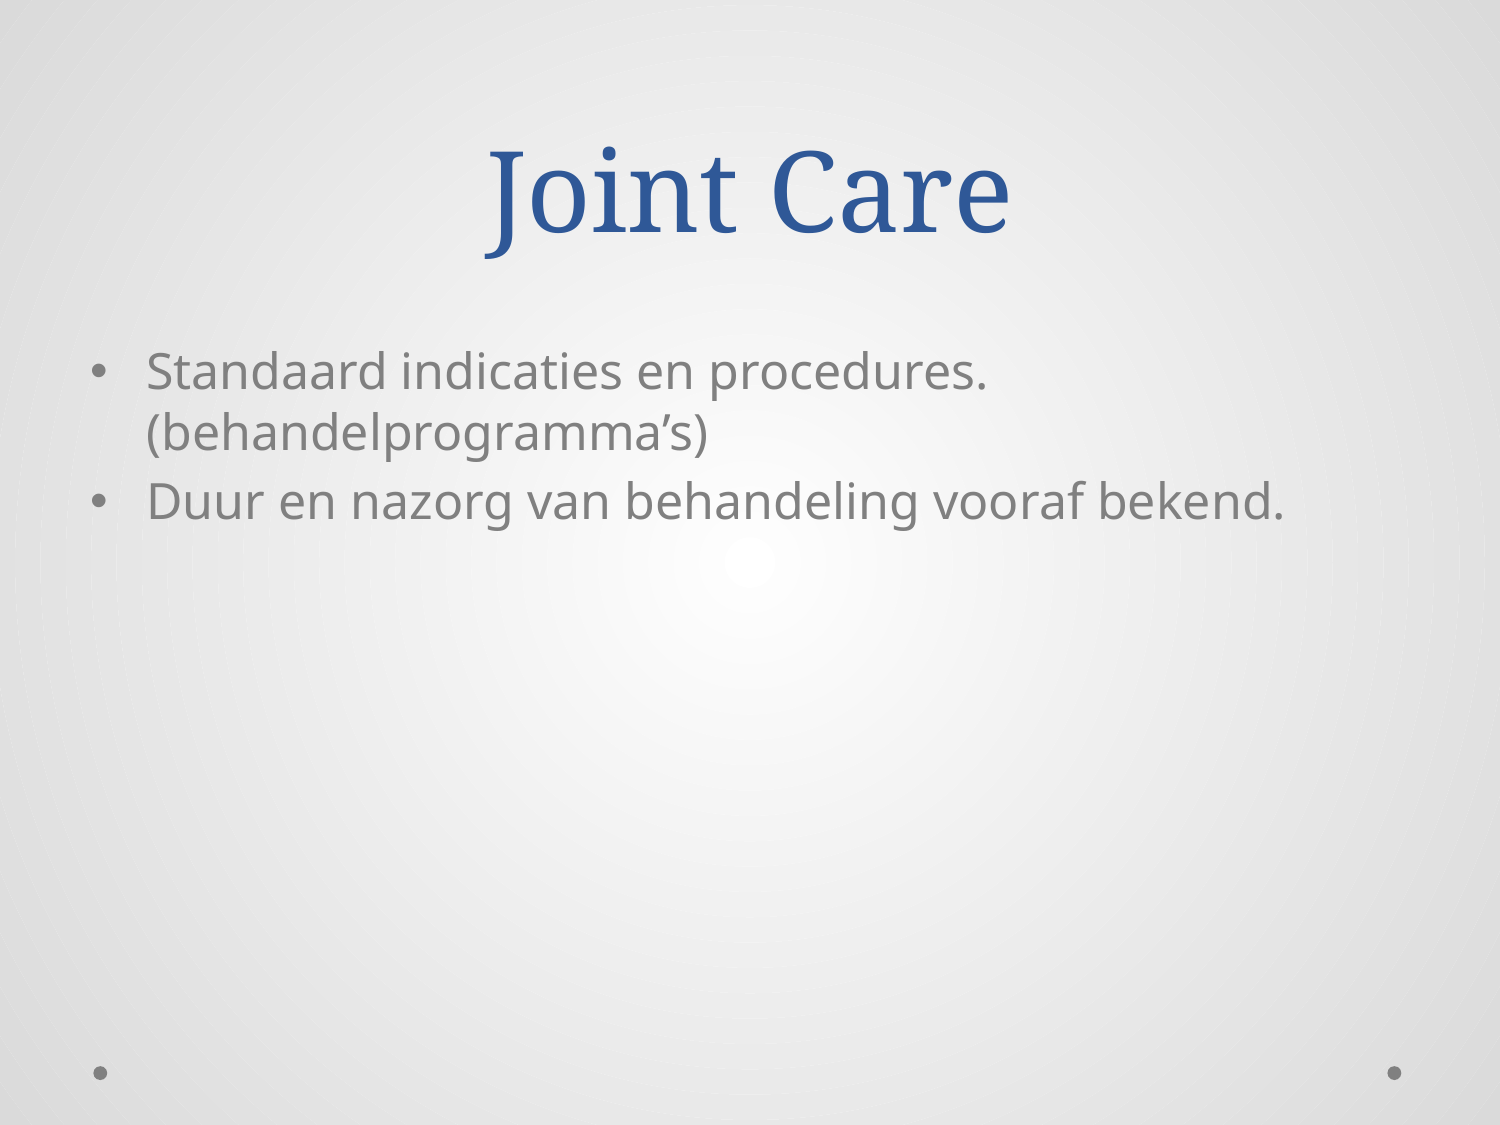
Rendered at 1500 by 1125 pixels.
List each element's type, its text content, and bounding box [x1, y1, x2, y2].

list Standaard indicaties en procedures. (behandelprogramma’s) Duur en nazorg van behandeling vooraf bekend. [75, 262, 1425, 1005]
title Joint Care [75, 0, 1425, 262]
